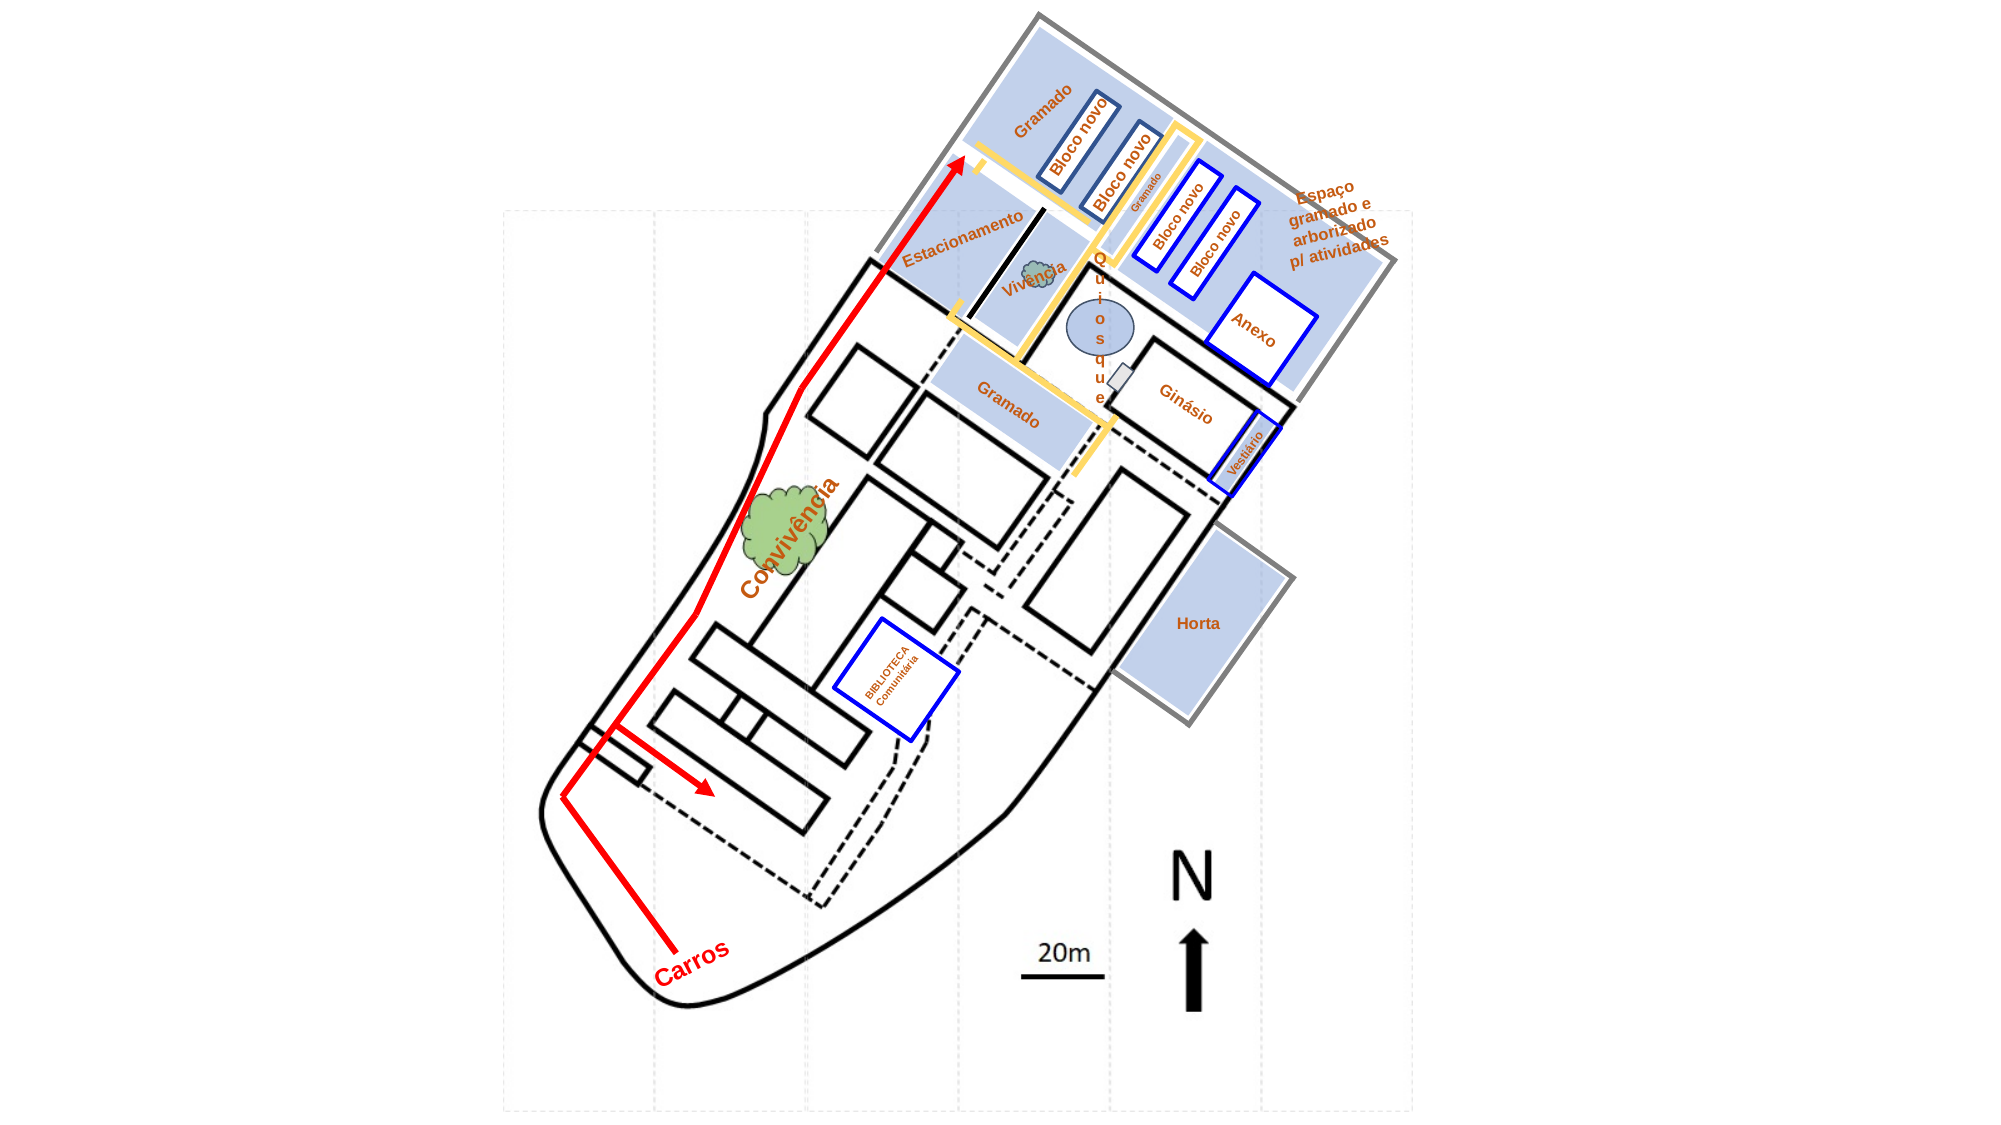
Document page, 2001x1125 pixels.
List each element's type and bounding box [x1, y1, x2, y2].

text_box [503, 12, 1423, 1113]
